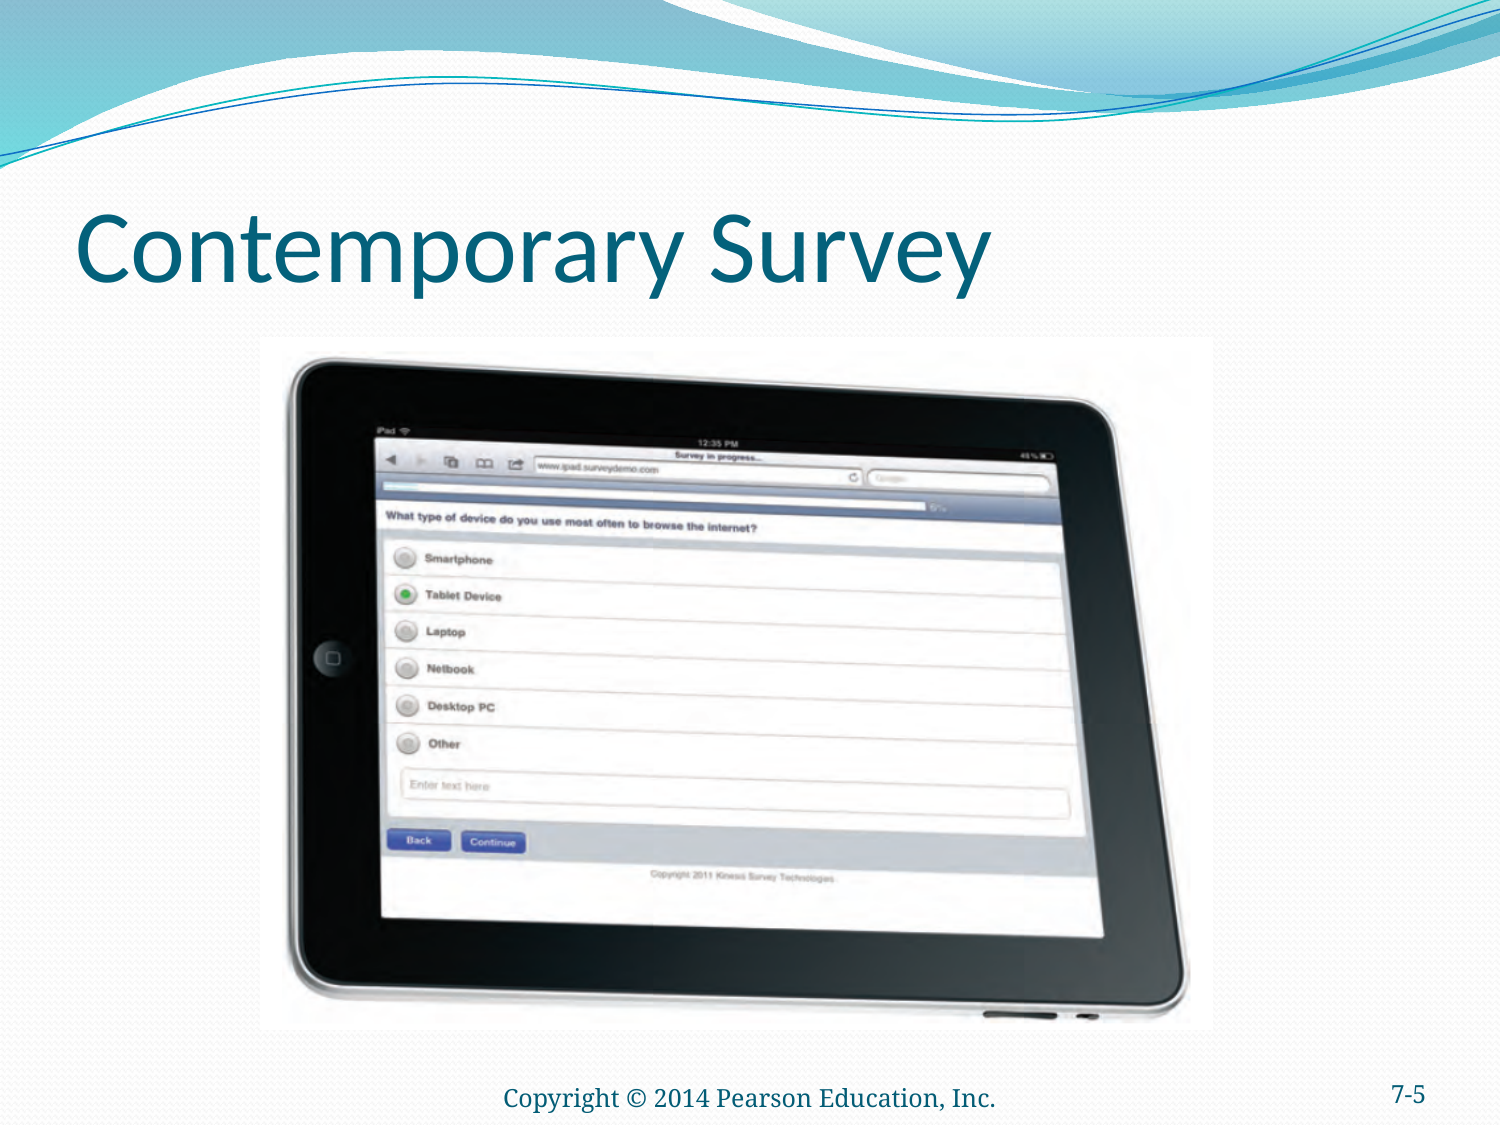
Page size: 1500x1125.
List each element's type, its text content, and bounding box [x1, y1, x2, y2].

title Contemporary Survey [74, 115, 1438, 304]
picture [260, 337, 1213, 1030]
